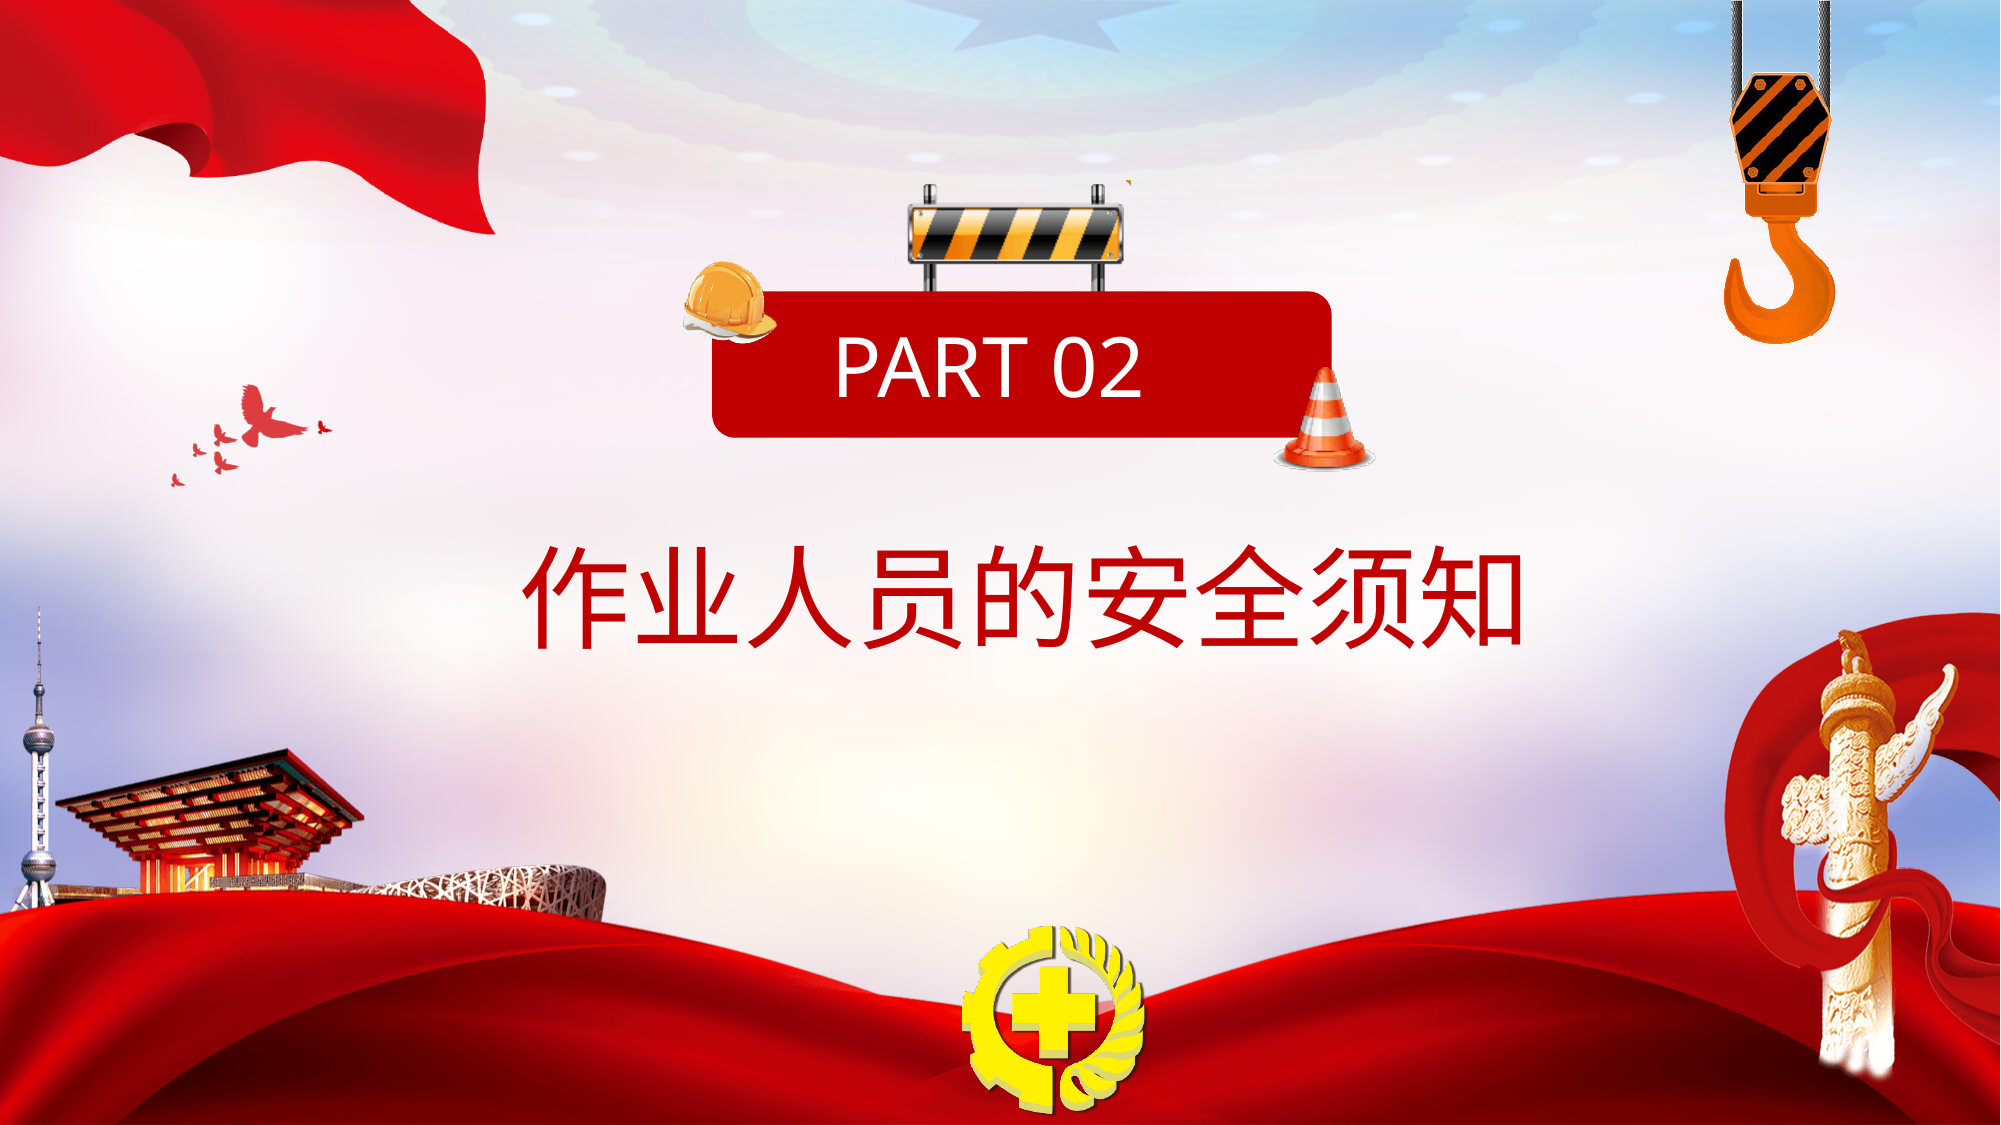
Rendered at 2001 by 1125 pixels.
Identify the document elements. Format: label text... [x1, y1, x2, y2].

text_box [680, 180, 1380, 477]
picture [0, 0, 2001, 1125]
text_box 作业人员的安全须知 [250, 520, 1800, 575]
